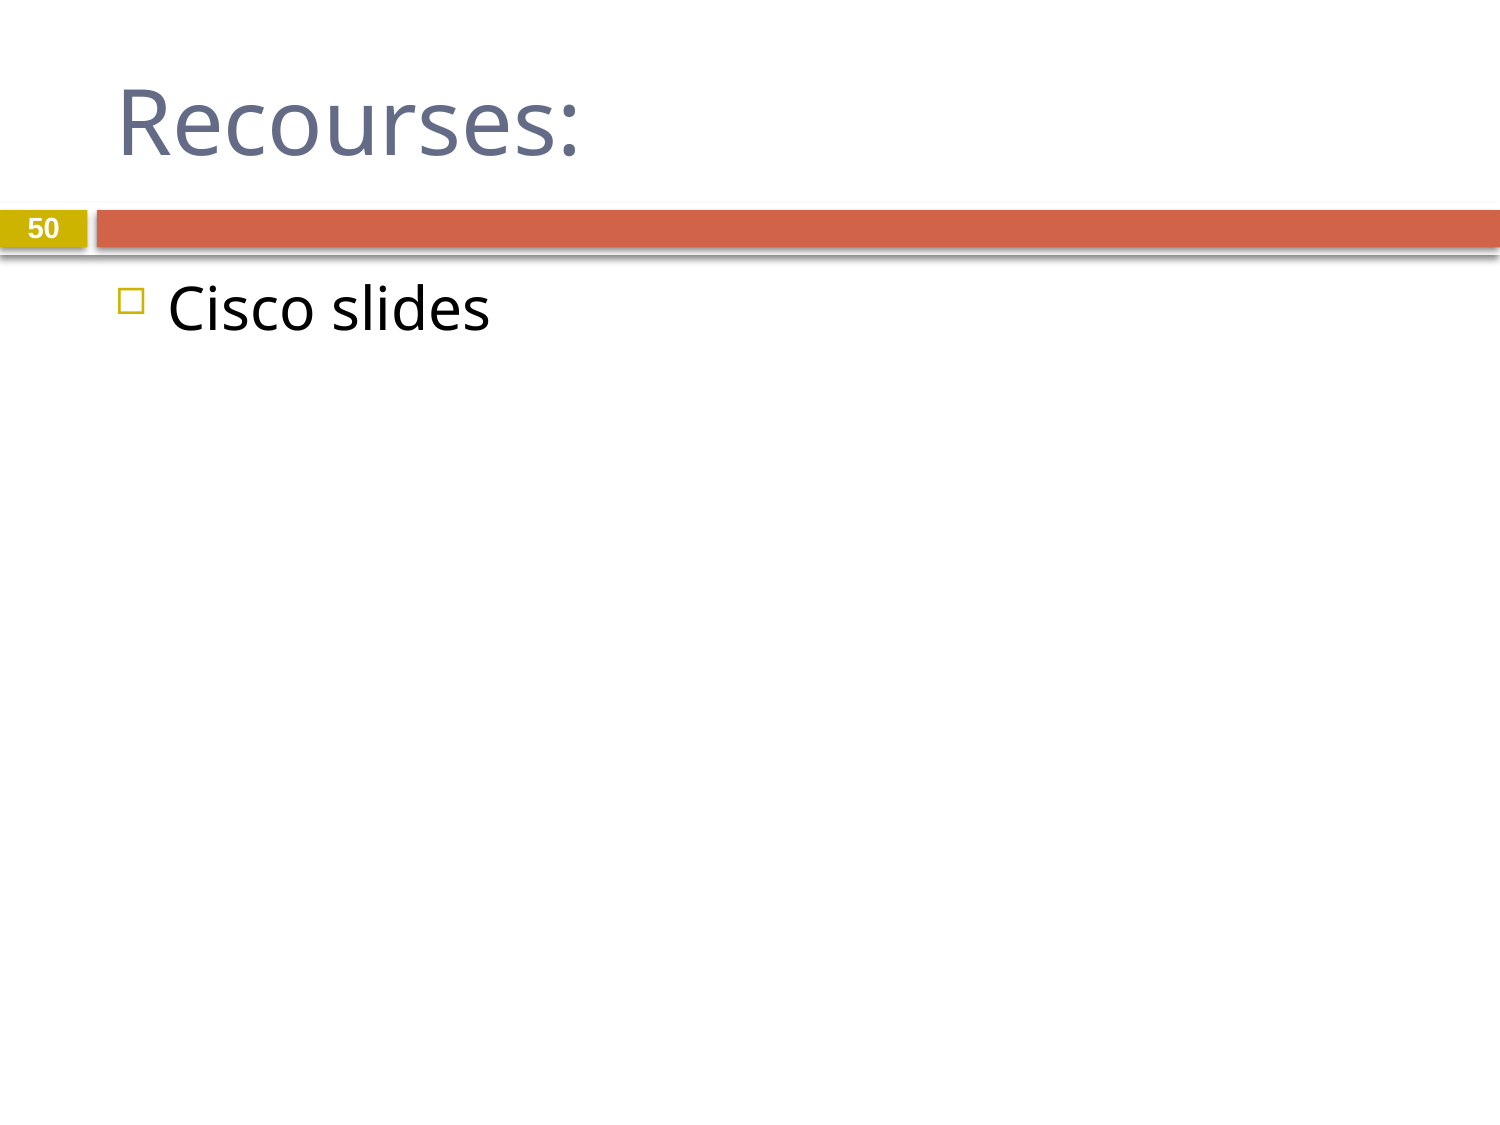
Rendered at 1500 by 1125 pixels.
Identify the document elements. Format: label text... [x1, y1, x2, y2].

list Cisco slides [100, 262, 1438, 1000]
title Recourses: [100, 37, 1438, 200]
slide_number 50 [0, 208, 88, 249]
